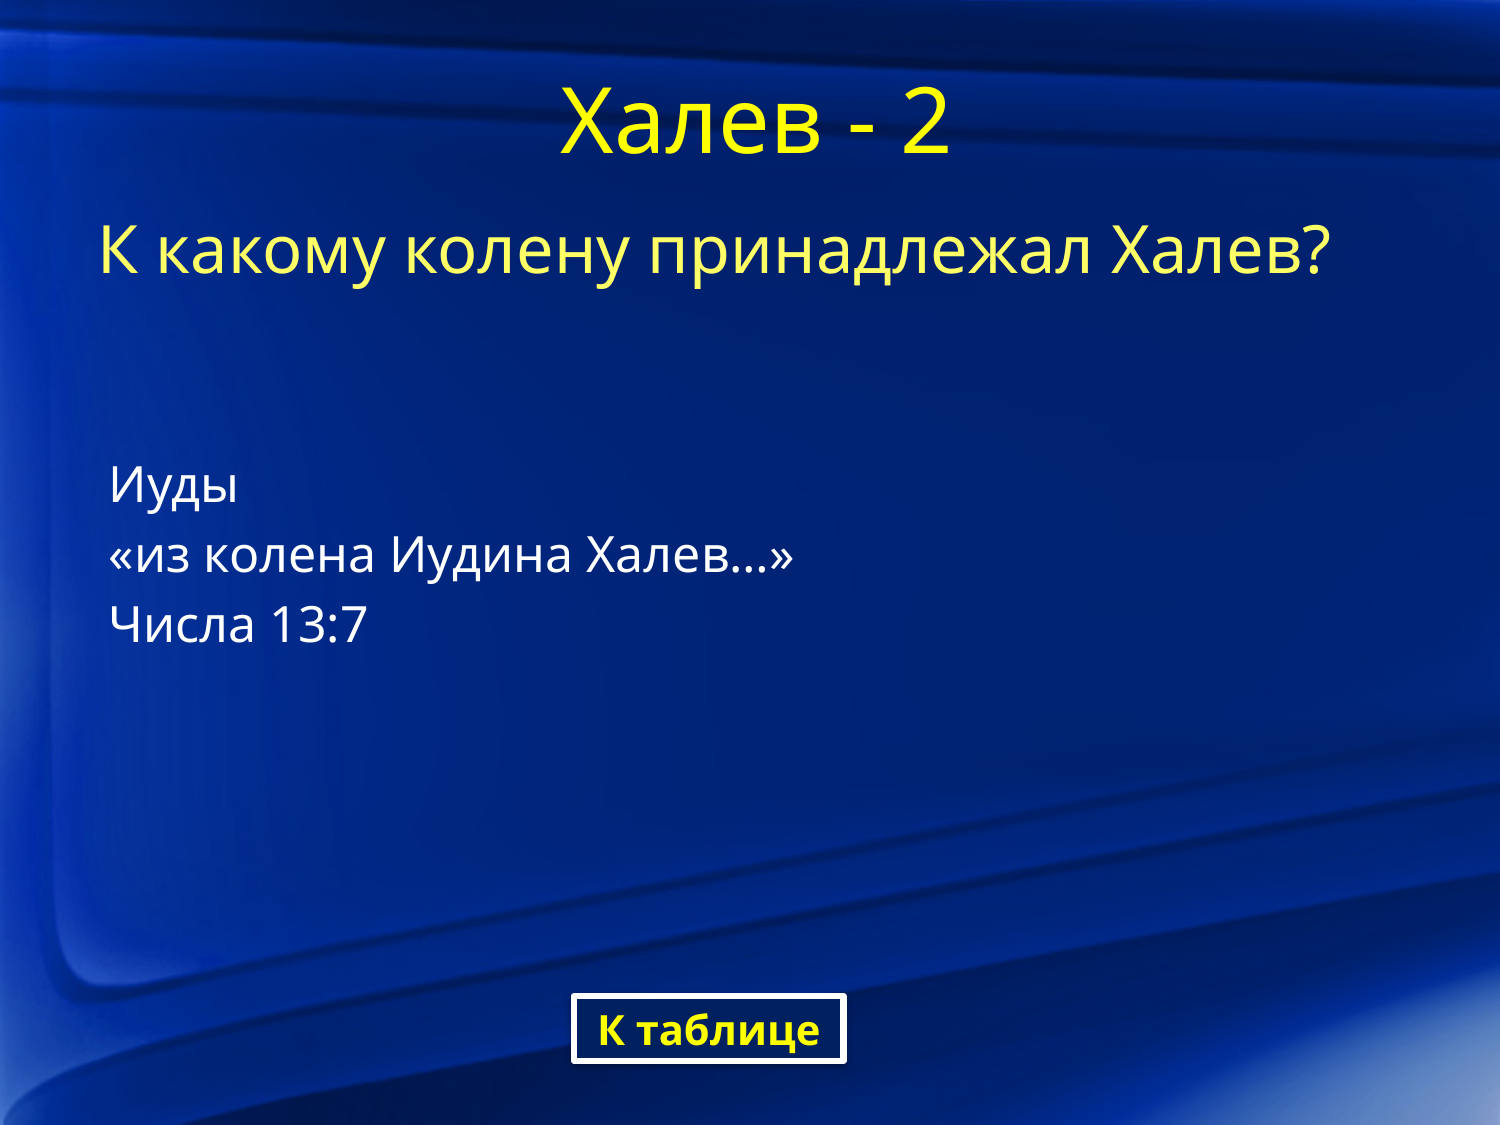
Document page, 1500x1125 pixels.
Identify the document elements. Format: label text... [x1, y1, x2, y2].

picture [0, 0, 1500, 1125]
text_box К таблице [571, 993, 847, 1064]
list К какому колену принадлежал Халев? [82, 199, 1390, 387]
list Иуды «из колена Иудина Халев…» Числа 13:7 [93, 445, 1383, 797]
title Халев - 2 [82, 23, 1432, 211]
